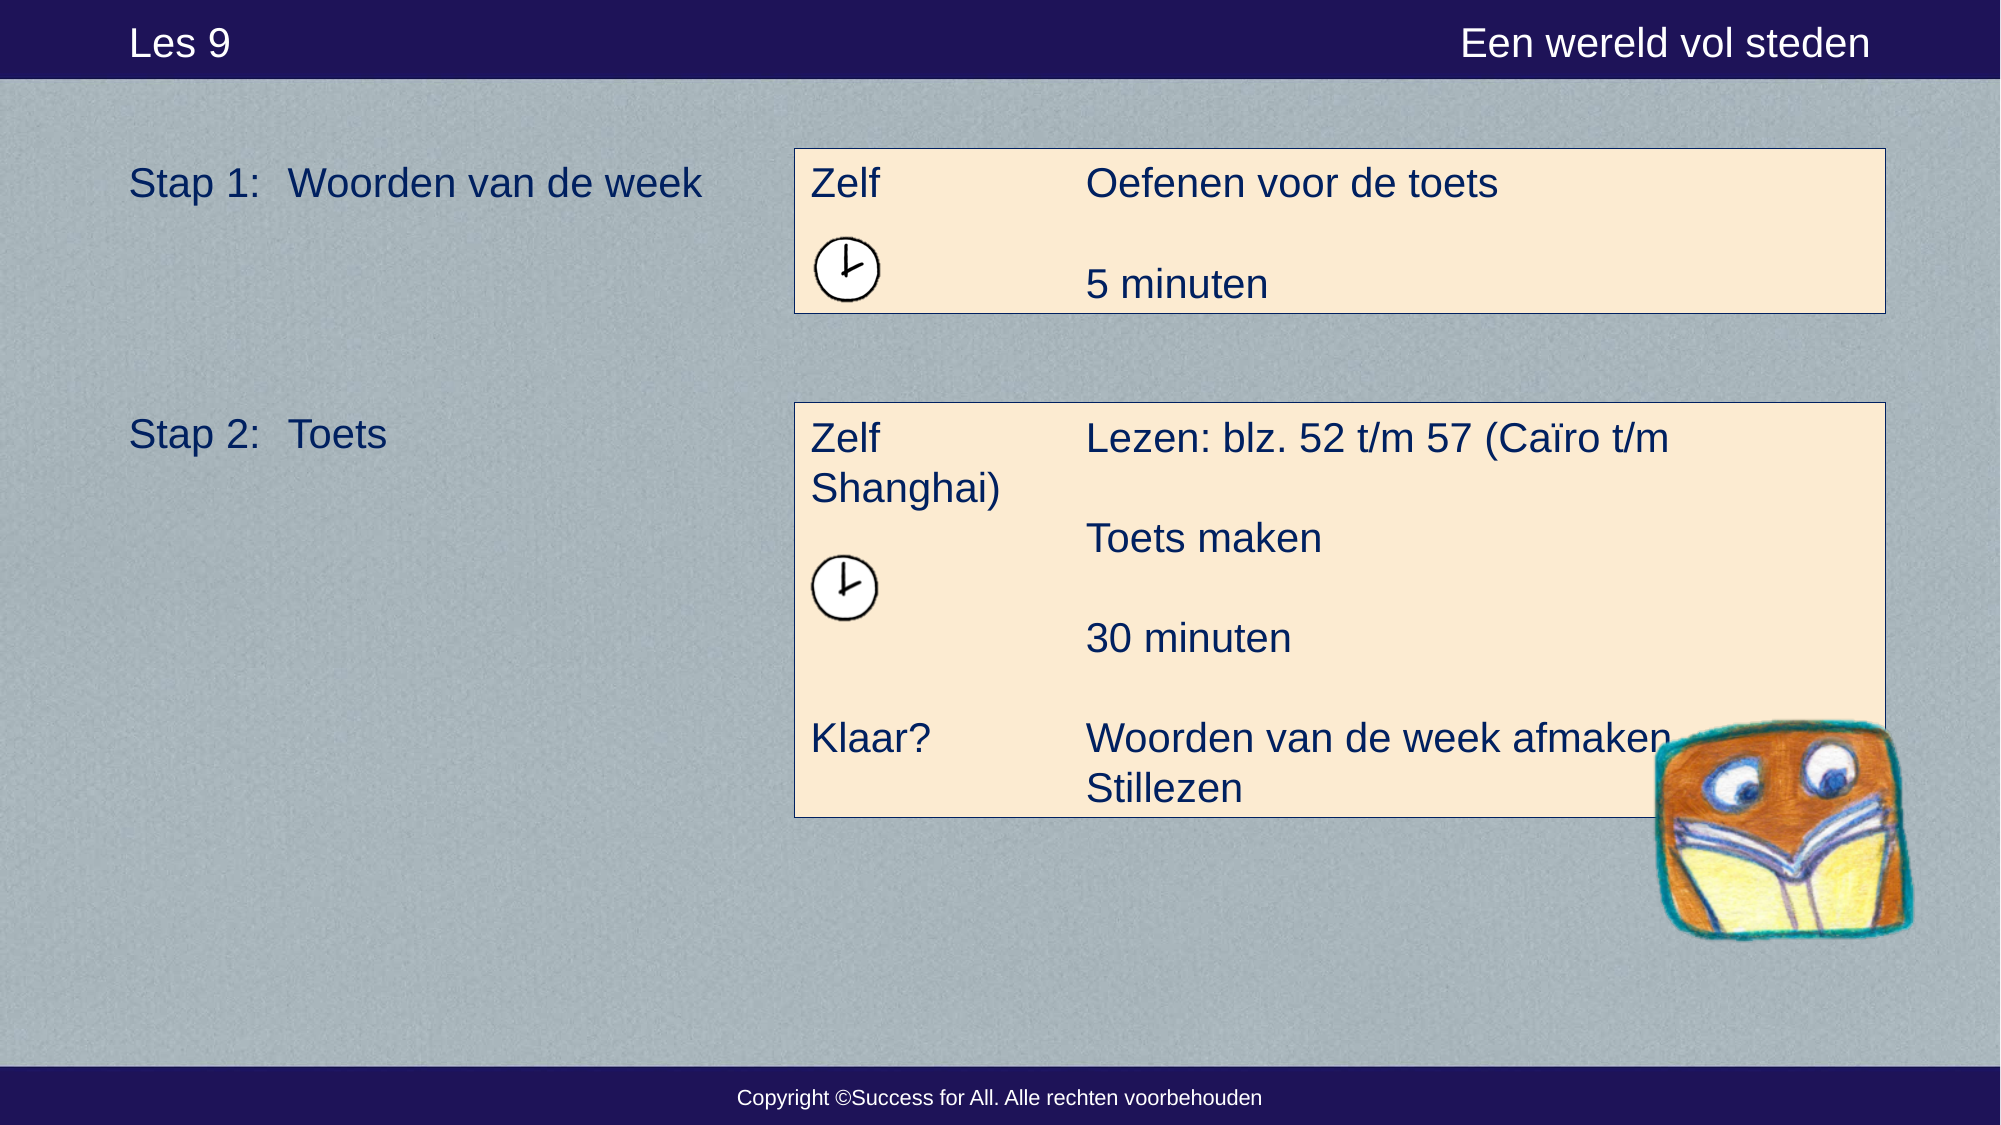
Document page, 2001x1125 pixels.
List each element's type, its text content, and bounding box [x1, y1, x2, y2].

text_box Stap 1: Woorden van de week Stap 2: Toets [114, 148, 907, 764]
text_box Zelf Lezen: blz. 52 t/m 57 (Caïro t/m Shanghai) Toets maken 30 minuten Klaar? Woorden van de week afmaken Stillezen [794, 402, 1886, 818]
text_box Een wereld vol steden [999, 8, 1886, 73]
text_box Les 9 [114, 8, 354, 73]
picture [0, 0, 2001, 1125]
text_box Copyright ©Success for All. Alle rechten voorbehouden [0, 1076, 2000, 1125]
text_box Zelf Oefenen voor de toets 5 minuten [794, 148, 1886, 314]
